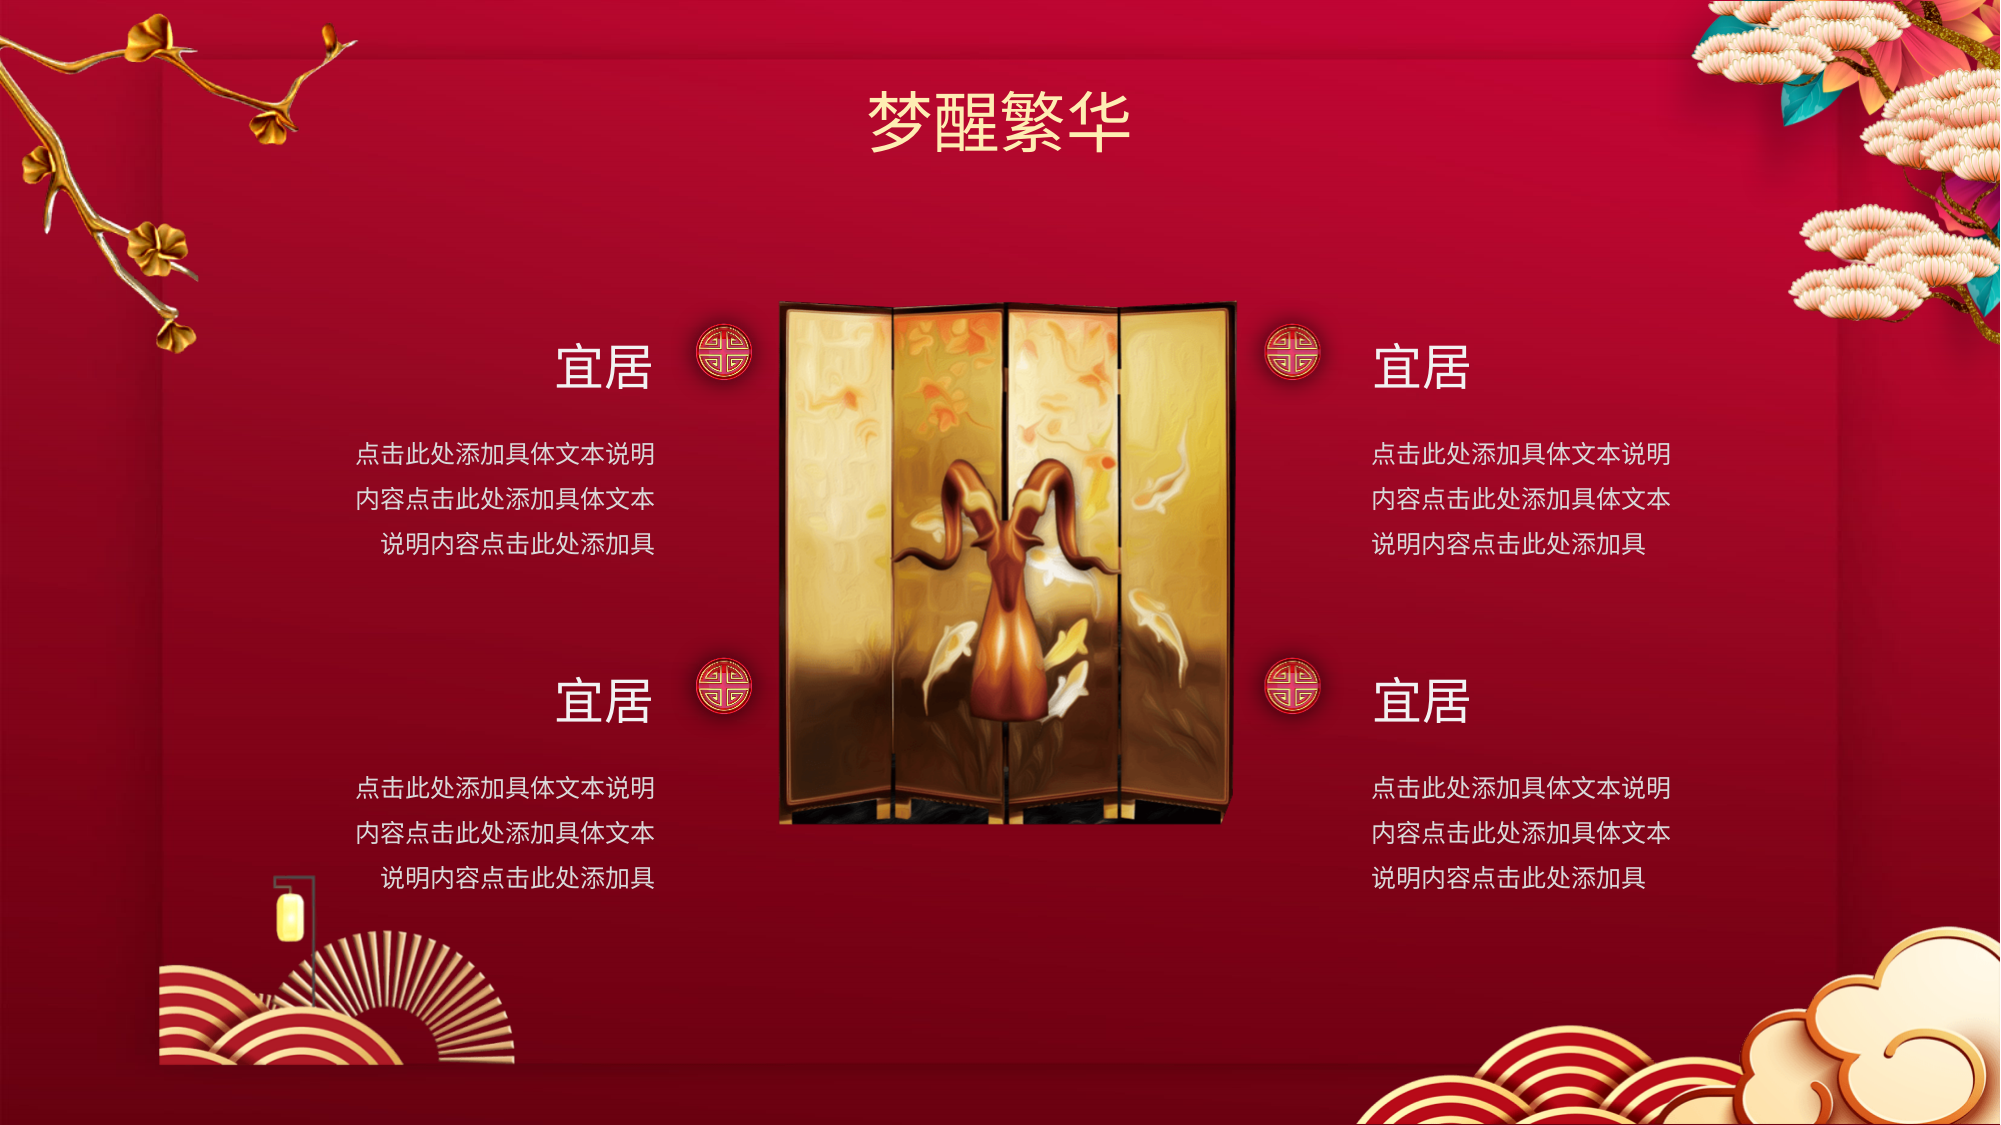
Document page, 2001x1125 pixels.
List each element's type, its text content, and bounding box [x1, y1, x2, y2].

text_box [318, 631, 785, 902]
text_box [318, 297, 785, 568]
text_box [1221, 297, 1709, 568]
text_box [1221, 631, 1709, 902]
text_box 梦醒繁华 [683, 73, 1317, 169]
picture [0, 0, 2000, 1125]
